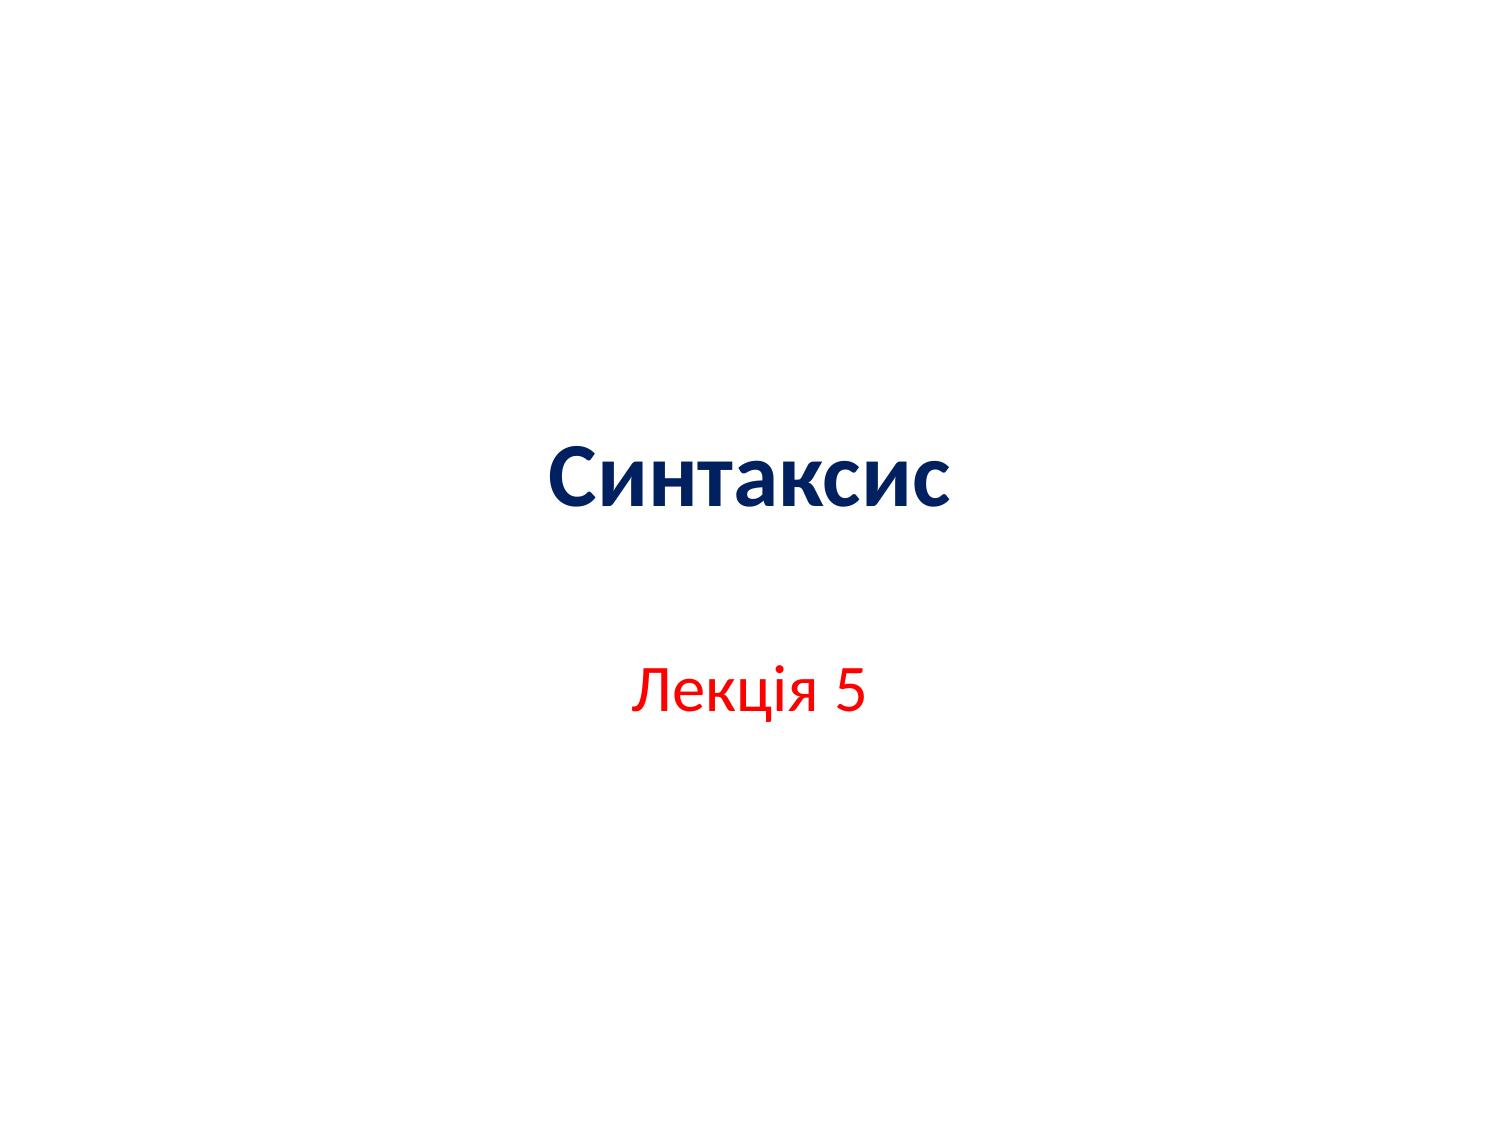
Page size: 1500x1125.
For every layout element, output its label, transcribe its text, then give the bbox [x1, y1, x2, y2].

text_box Лекція 5 [225, 637, 1275, 925]
text_box Синтаксис [112, 349, 1388, 591]
